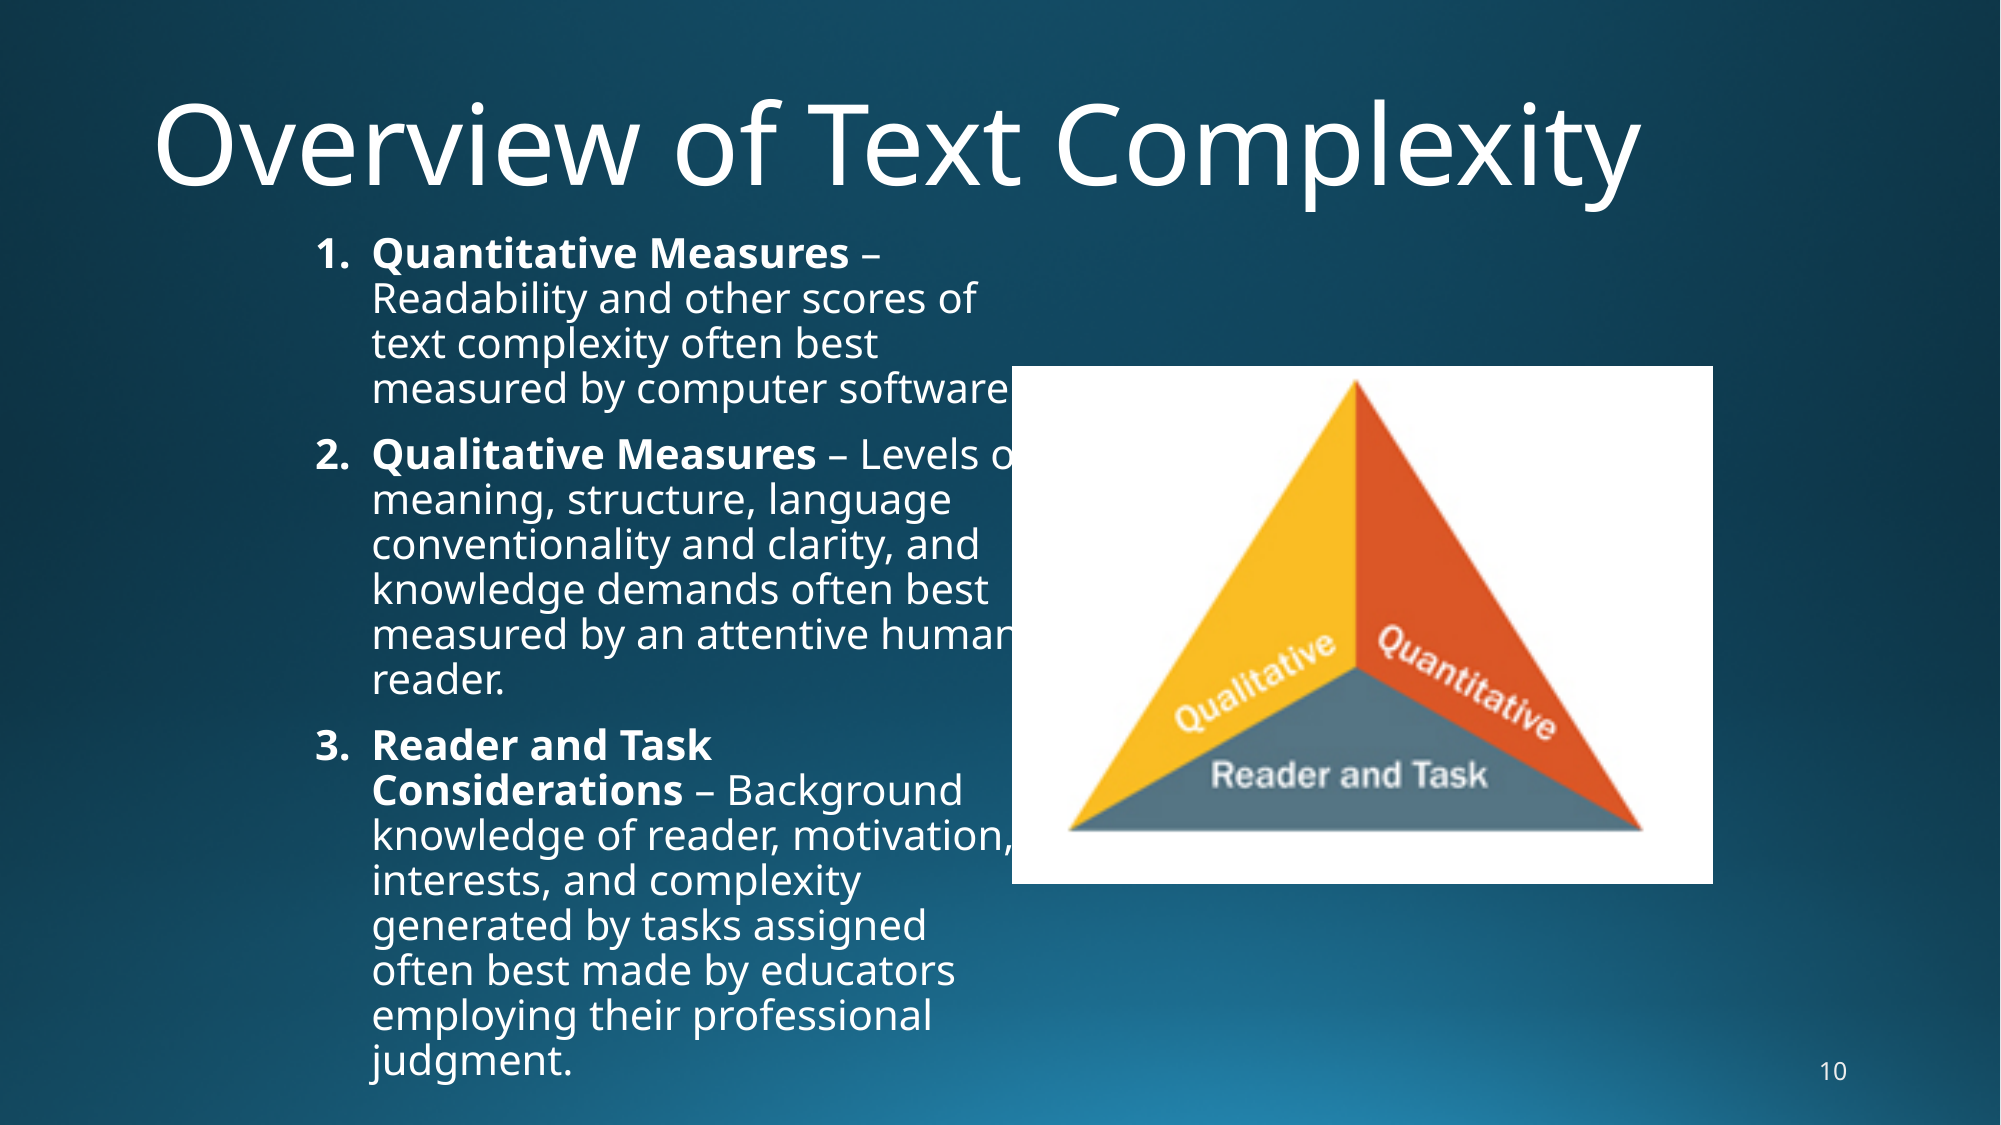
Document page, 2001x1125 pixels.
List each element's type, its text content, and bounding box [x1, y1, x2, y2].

list Quantitative Measures – Readability and other scores of text complexity often best measured by computer software. Qualitative Measures – Levels of meaning, structure, language conventionality and clarity, and knowledge demands often best measured by an attentive human reader. Reader and Task Considerations – Background knowledge of reader, motivation, interests, and complexity generated by tasks assigned often best made by educators employing their professional judgment. [300, 224, 1050, 1075]
slide_number 10 [1412, 1042, 1863, 1103]
picture [0, 0, 2001, 1125]
text_box Overview of Text Complexity [136, 65, 1736, 216]
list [1012, 237, 1713, 1013]
